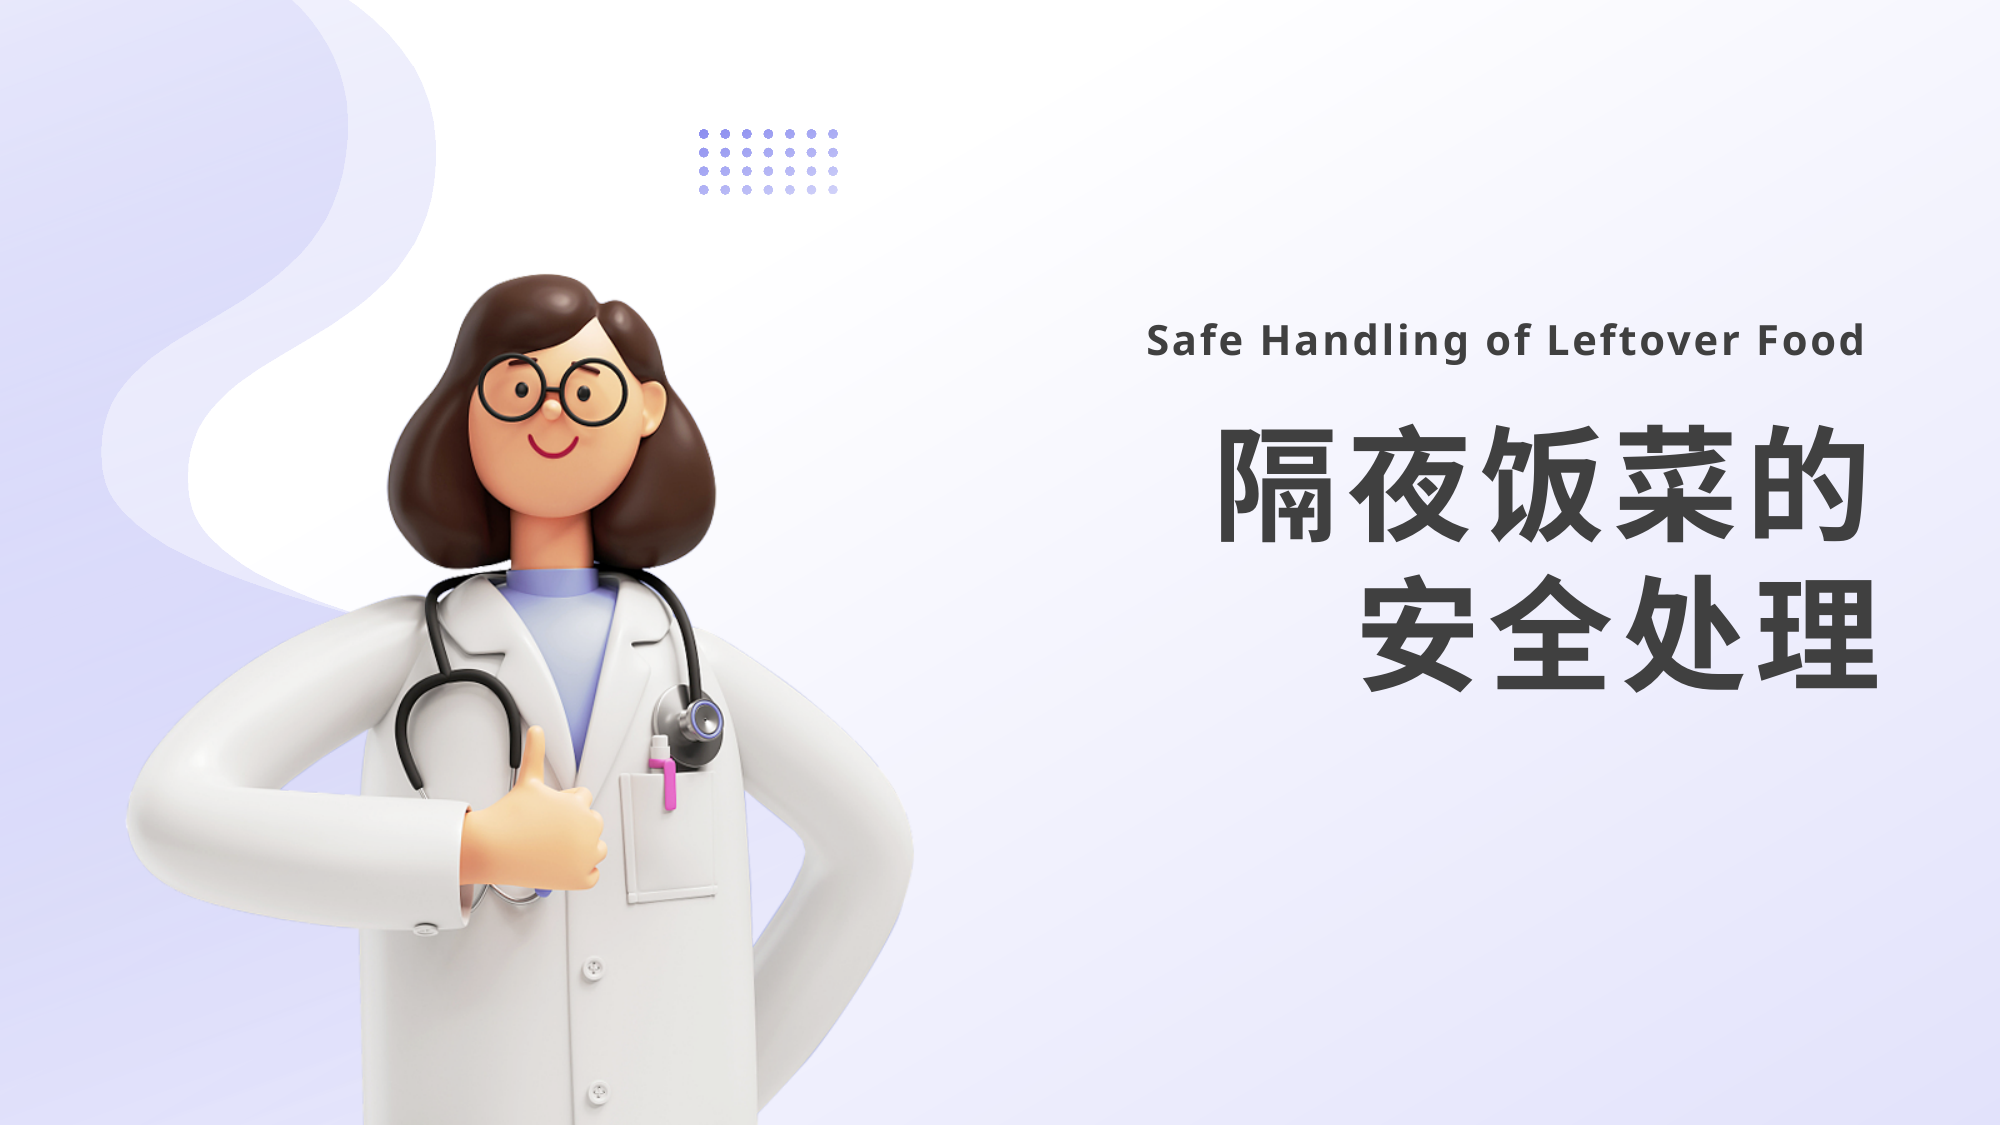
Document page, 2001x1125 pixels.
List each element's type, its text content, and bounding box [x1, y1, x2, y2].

picture [114, 257, 942, 1125]
subtitle Safe Handling of Leftover Food [888, 284, 1881, 372]
title 隔夜饭菜的 安全处理 [894, 378, 1896, 715]
